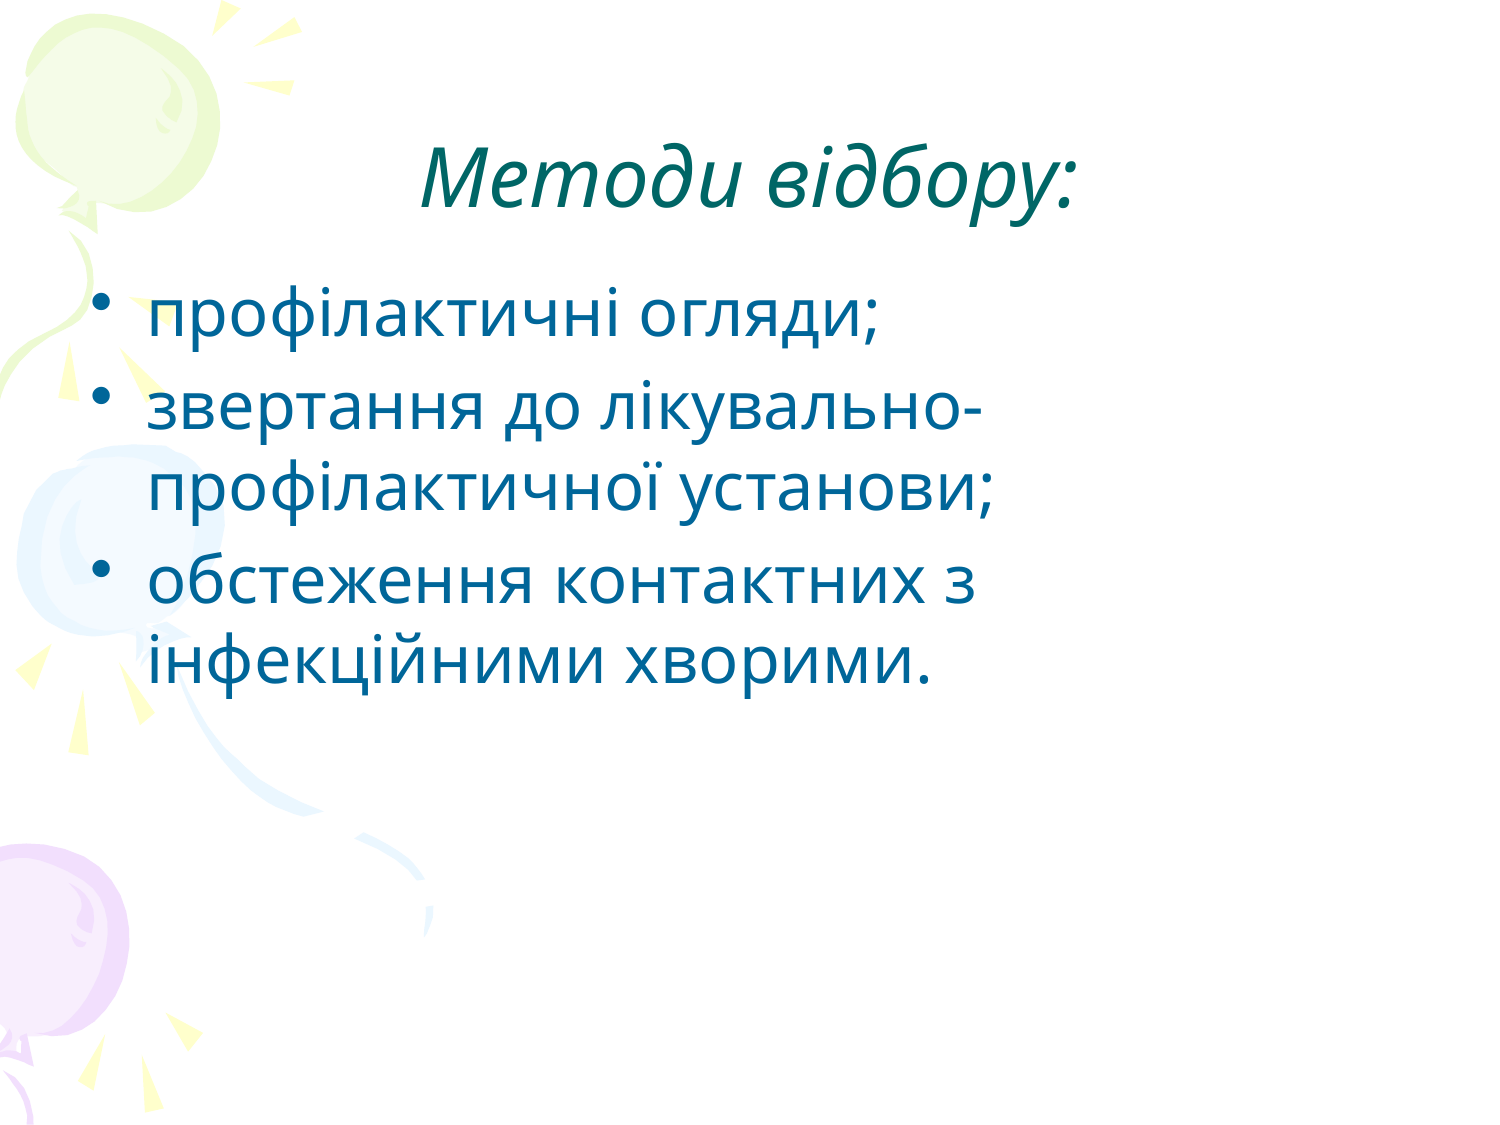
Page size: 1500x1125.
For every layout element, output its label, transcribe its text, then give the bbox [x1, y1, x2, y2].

title Методи відбору: [72, 16, 1425, 233]
list профілактичні огляди; звертання до лікувально-профілактичної установи; обстеження контактних з інфекційними хворими. [74, 262, 1426, 994]
